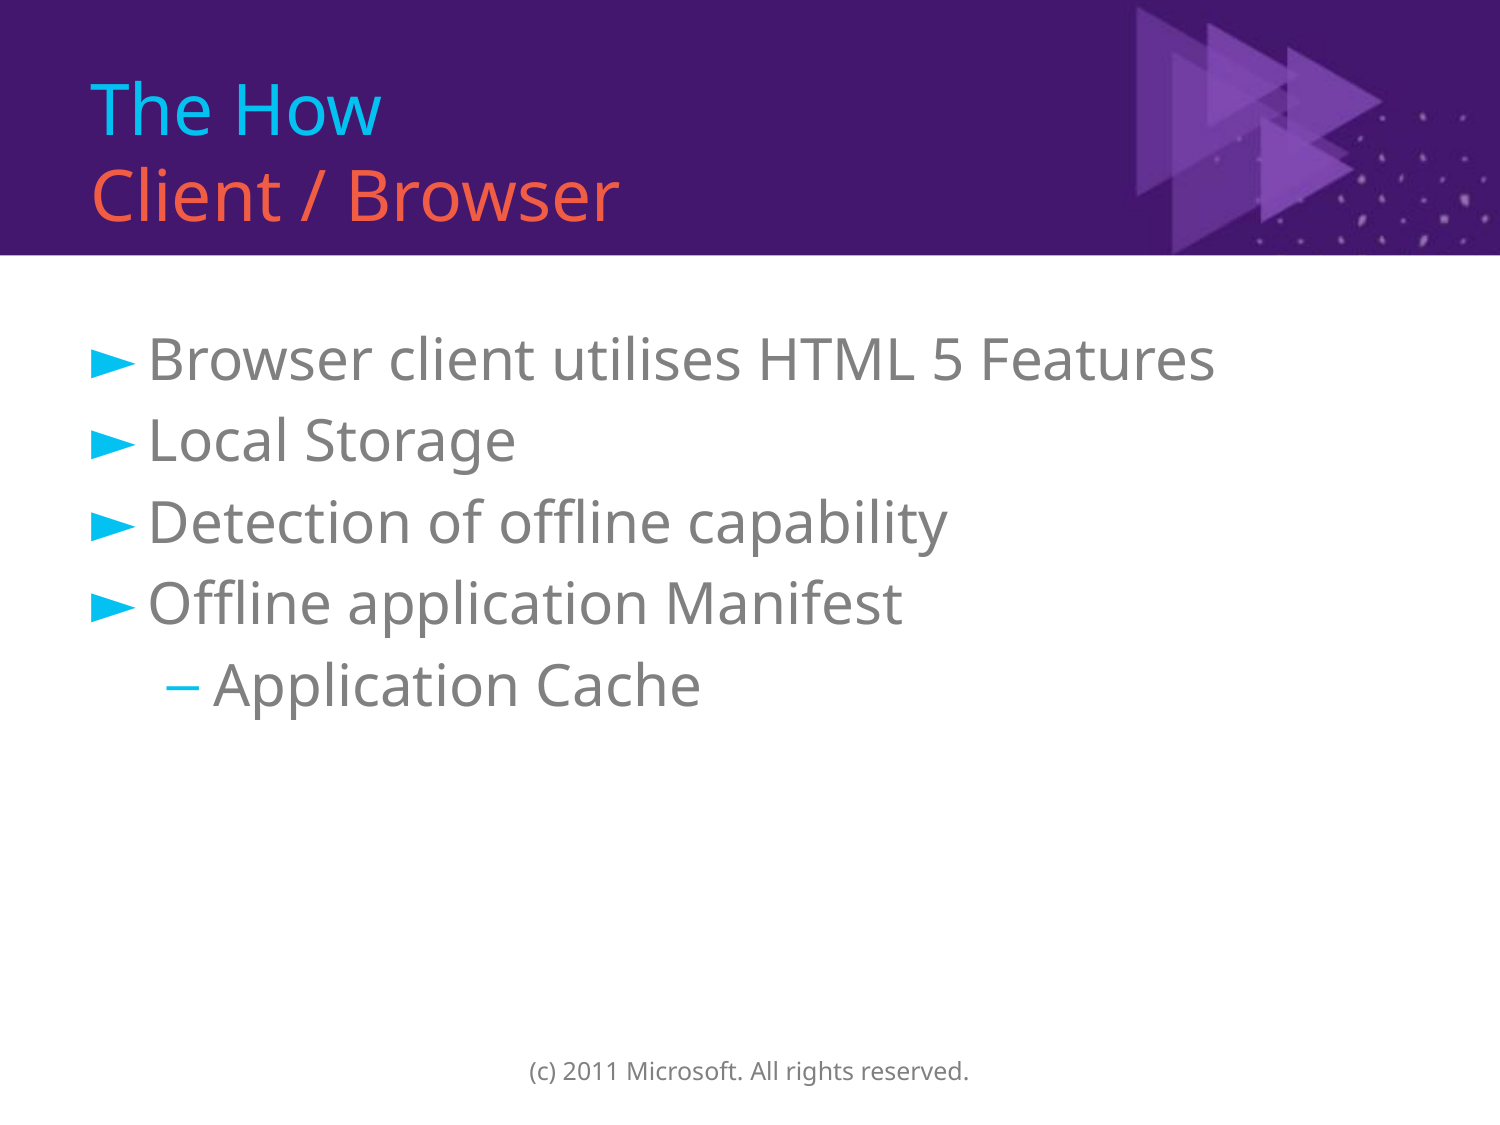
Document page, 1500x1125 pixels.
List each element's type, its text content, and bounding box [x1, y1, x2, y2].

picture [0, 0, 1500, 255]
footer (c) 2011 Microsoft. All rights reserved. [512, 1042, 988, 1103]
title The How Client / Browser [75, 56, 1425, 244]
list Browser client utilises HTML 5 Features Local Storage Detection of offline capability Offline application Manifest Application Cache [76, 314, 1427, 946]
